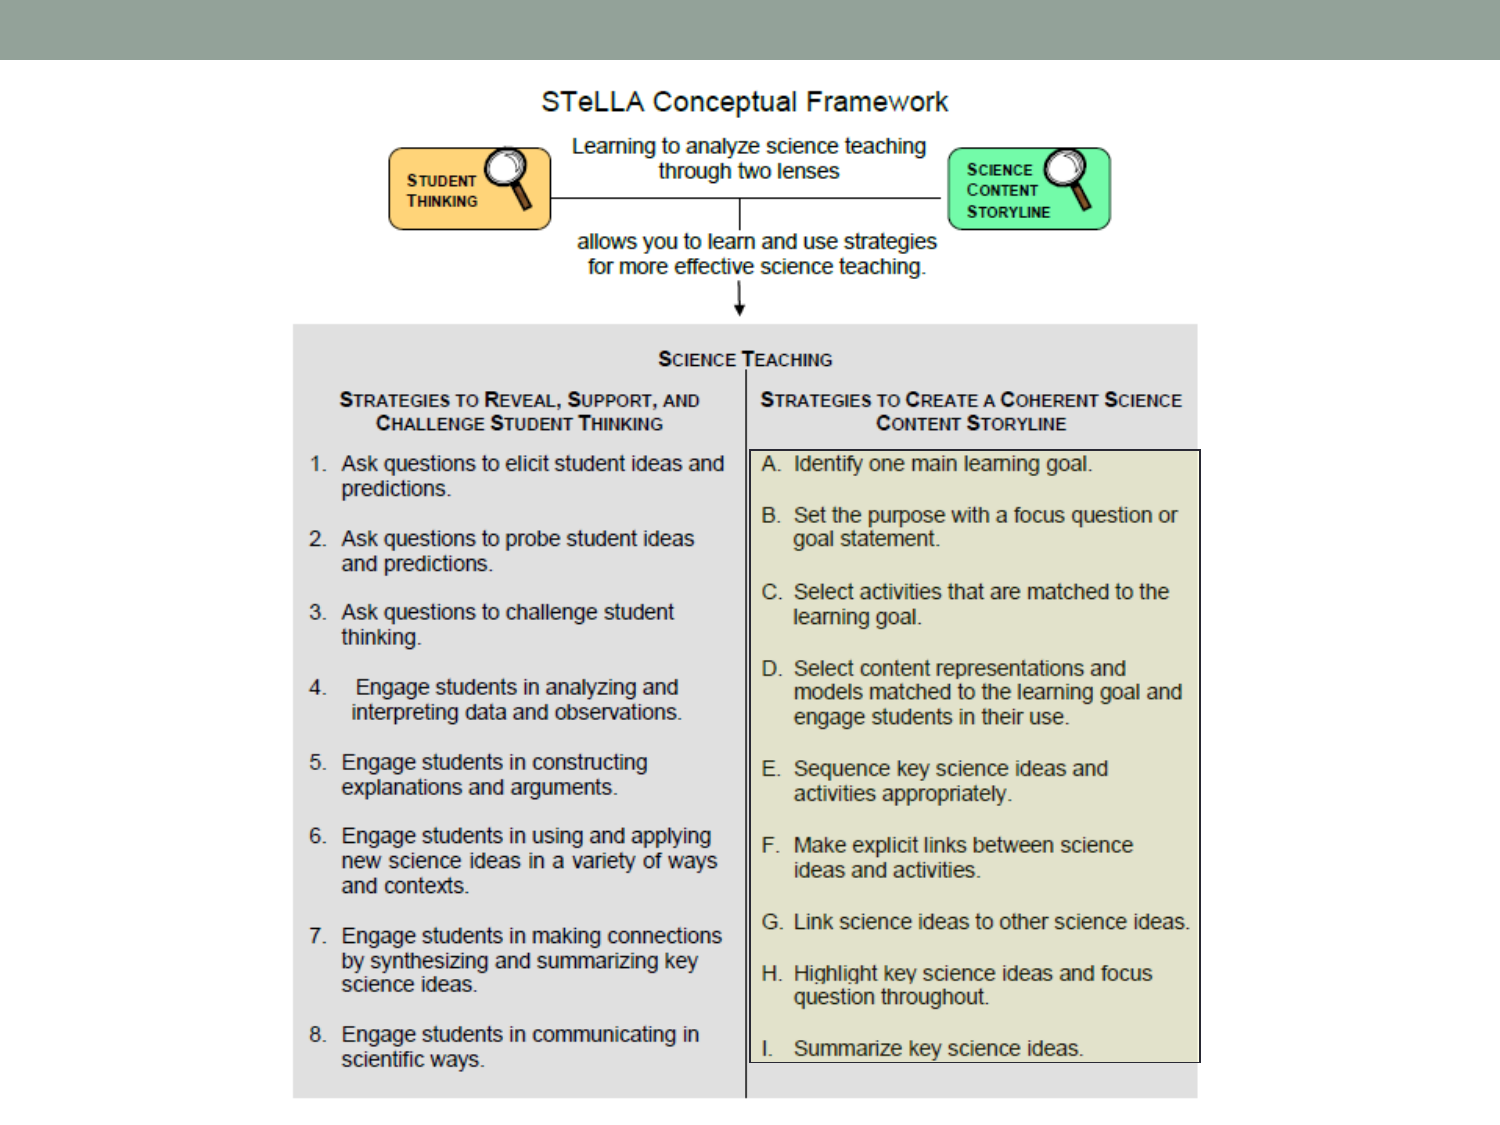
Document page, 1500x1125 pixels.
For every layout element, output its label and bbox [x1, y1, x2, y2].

picture [262, 71, 1226, 1125]
